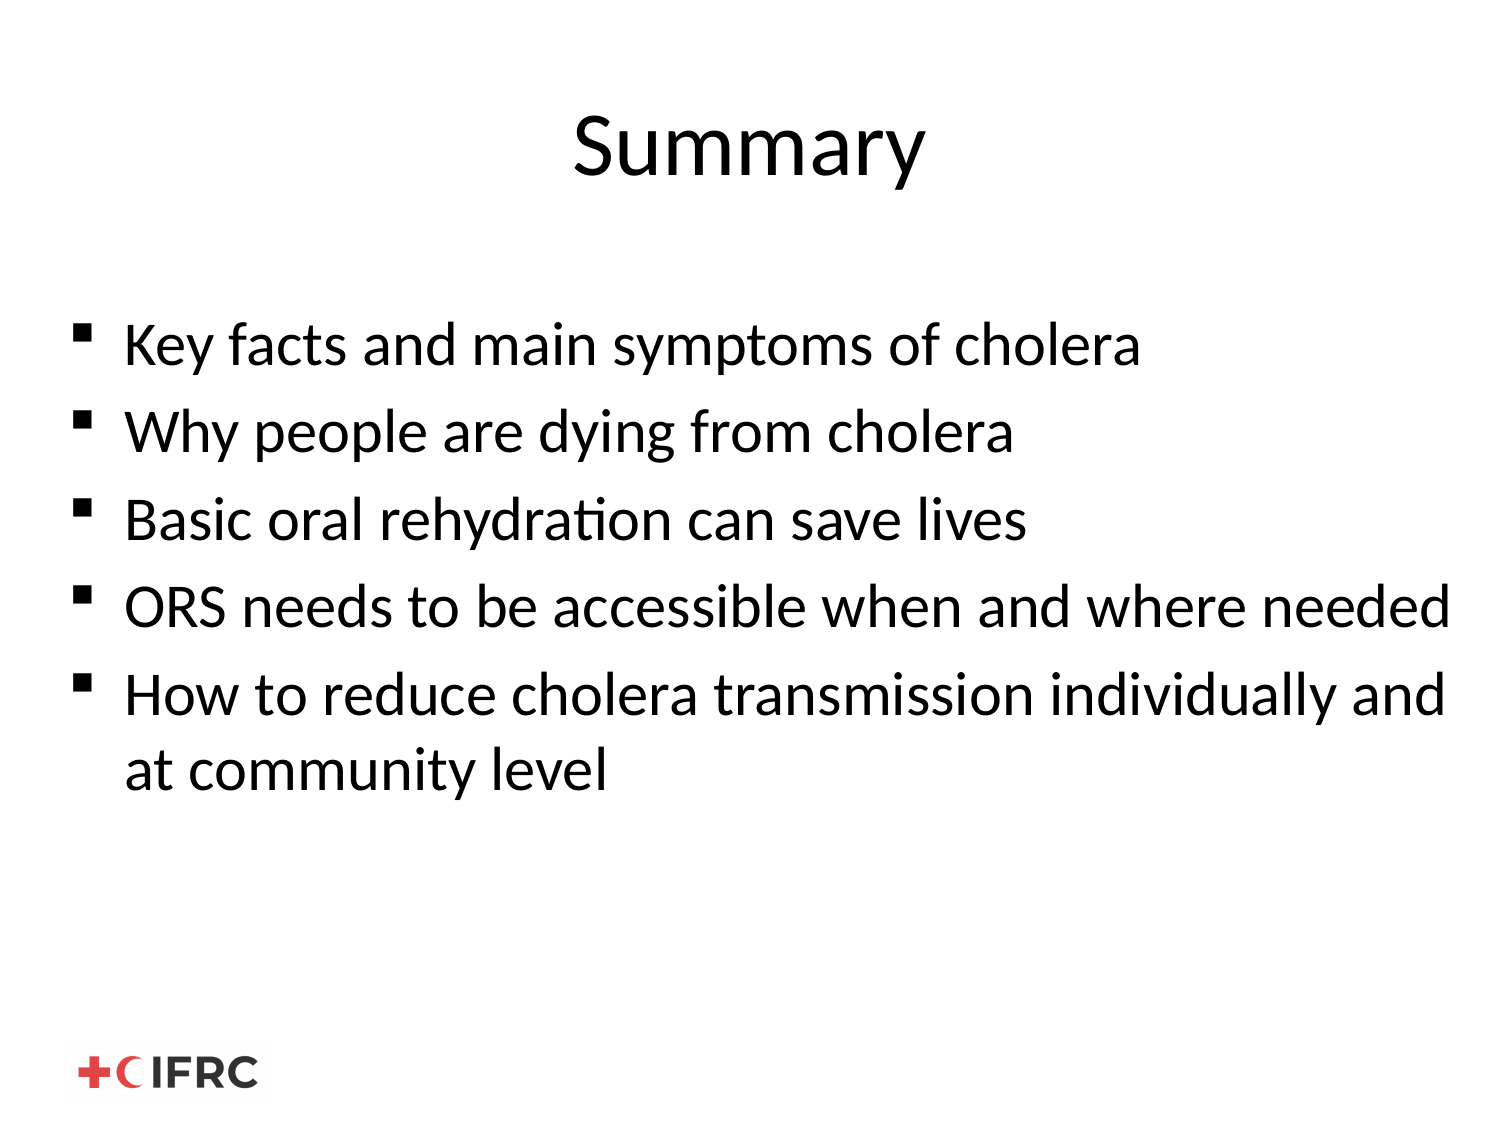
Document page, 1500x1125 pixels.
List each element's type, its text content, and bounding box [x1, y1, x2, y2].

title Summary [75, 45, 1425, 208]
picture [64, 1042, 273, 1103]
list Key facts and main symptoms of cholera Why people are dying from cholera Basic oral rehydration can save lives ORS needs to be accessible when and where needed How to reduce cholera transmission individually and at community level [53, 208, 1471, 1005]
